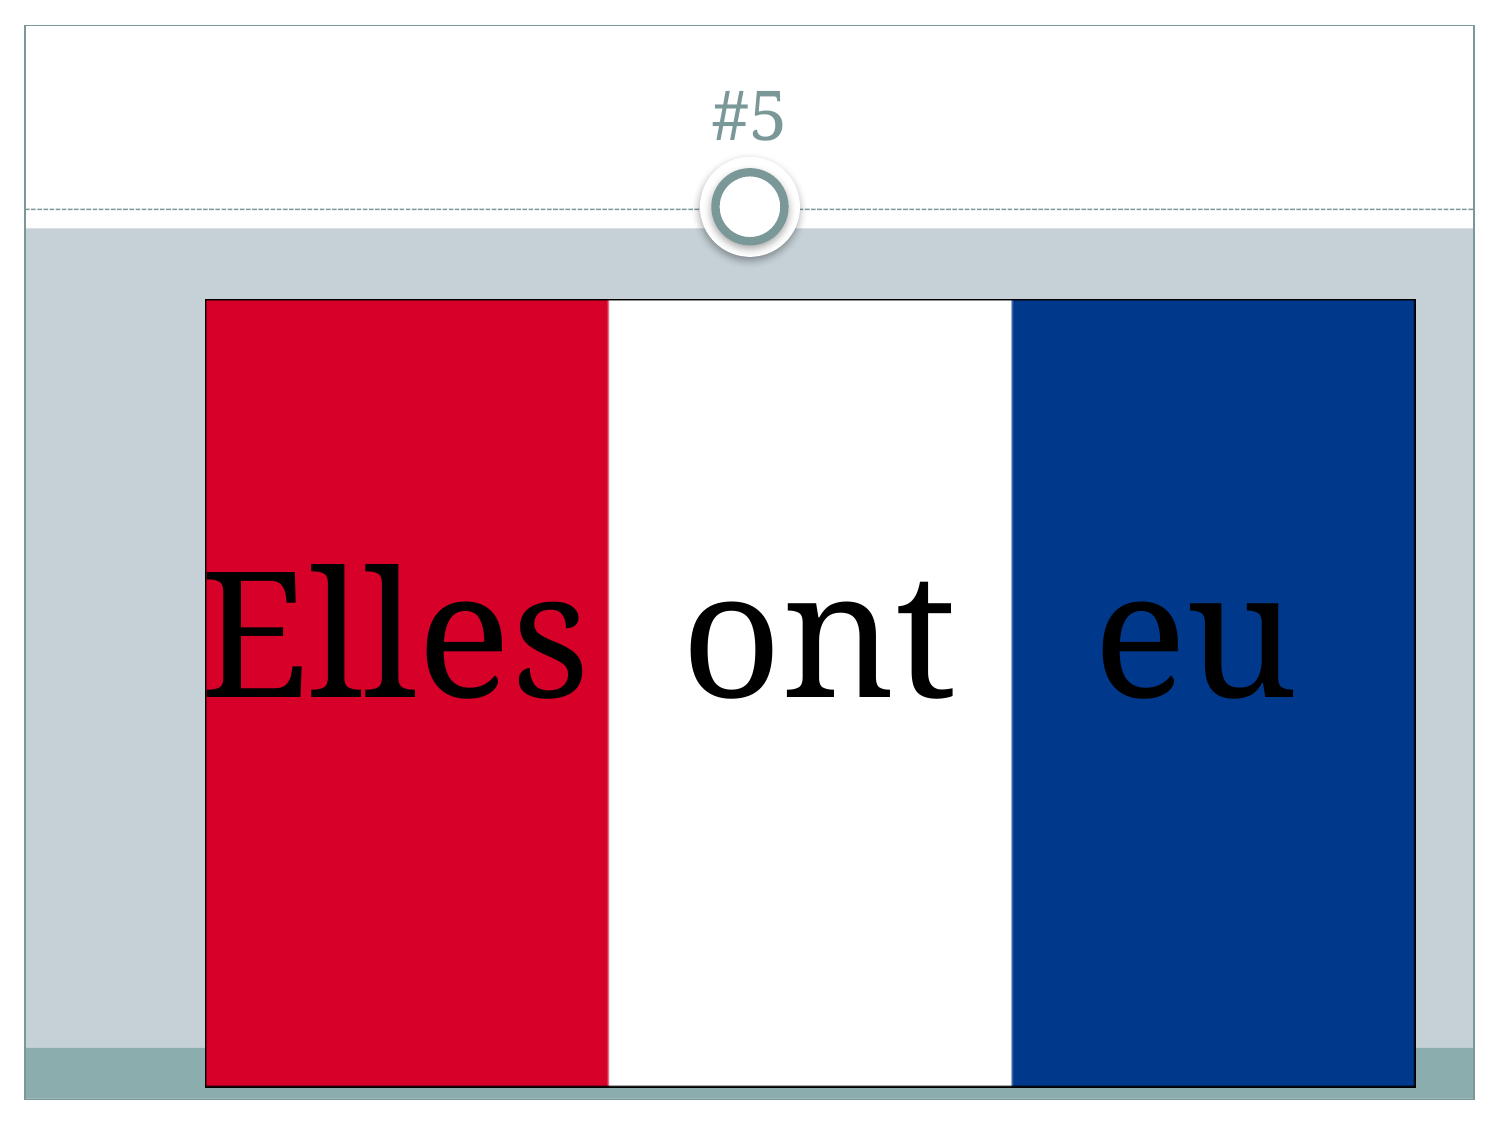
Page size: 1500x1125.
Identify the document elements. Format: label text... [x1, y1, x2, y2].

title #5 [49, 37, 1450, 162]
list Elles ont eu [49, 249, 1450, 1005]
picture [205, 299, 1416, 1089]
